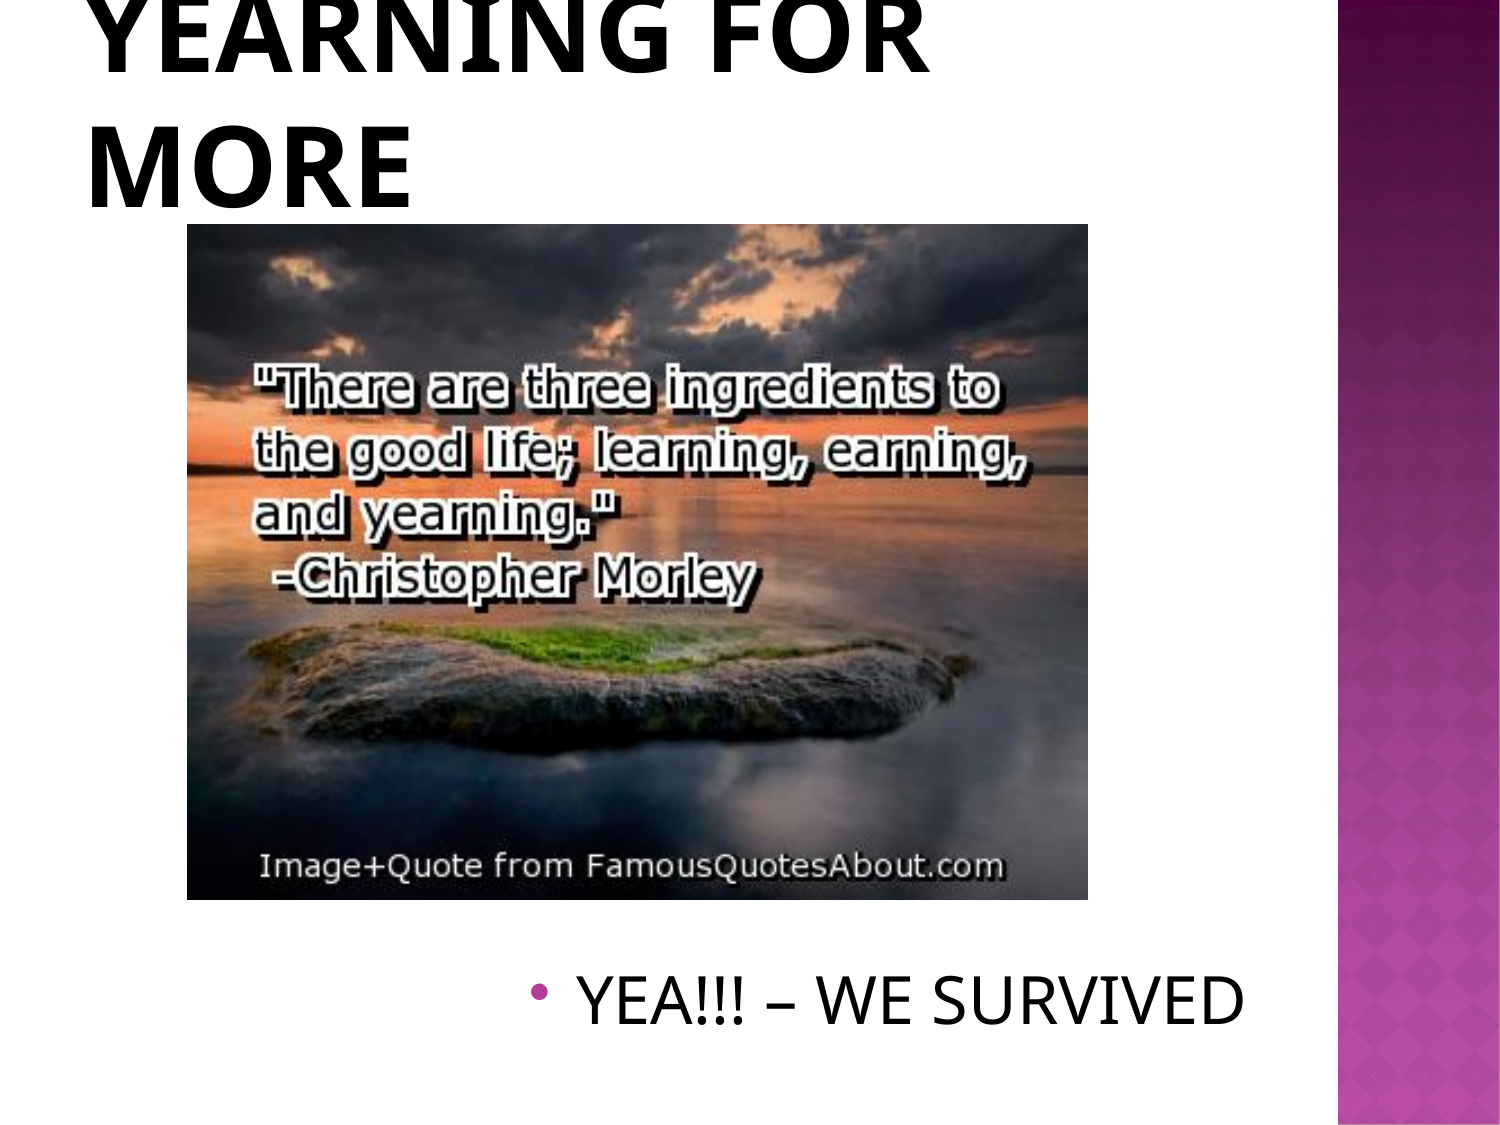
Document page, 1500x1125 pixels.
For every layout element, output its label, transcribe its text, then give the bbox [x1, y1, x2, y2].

list YEA!!! – WE SURVIVED [74, 949, 1263, 1068]
title Yearning for more [75, 37, 1263, 230]
picture [1337, 0, 1500, 1125]
picture [187, 224, 1088, 901]
